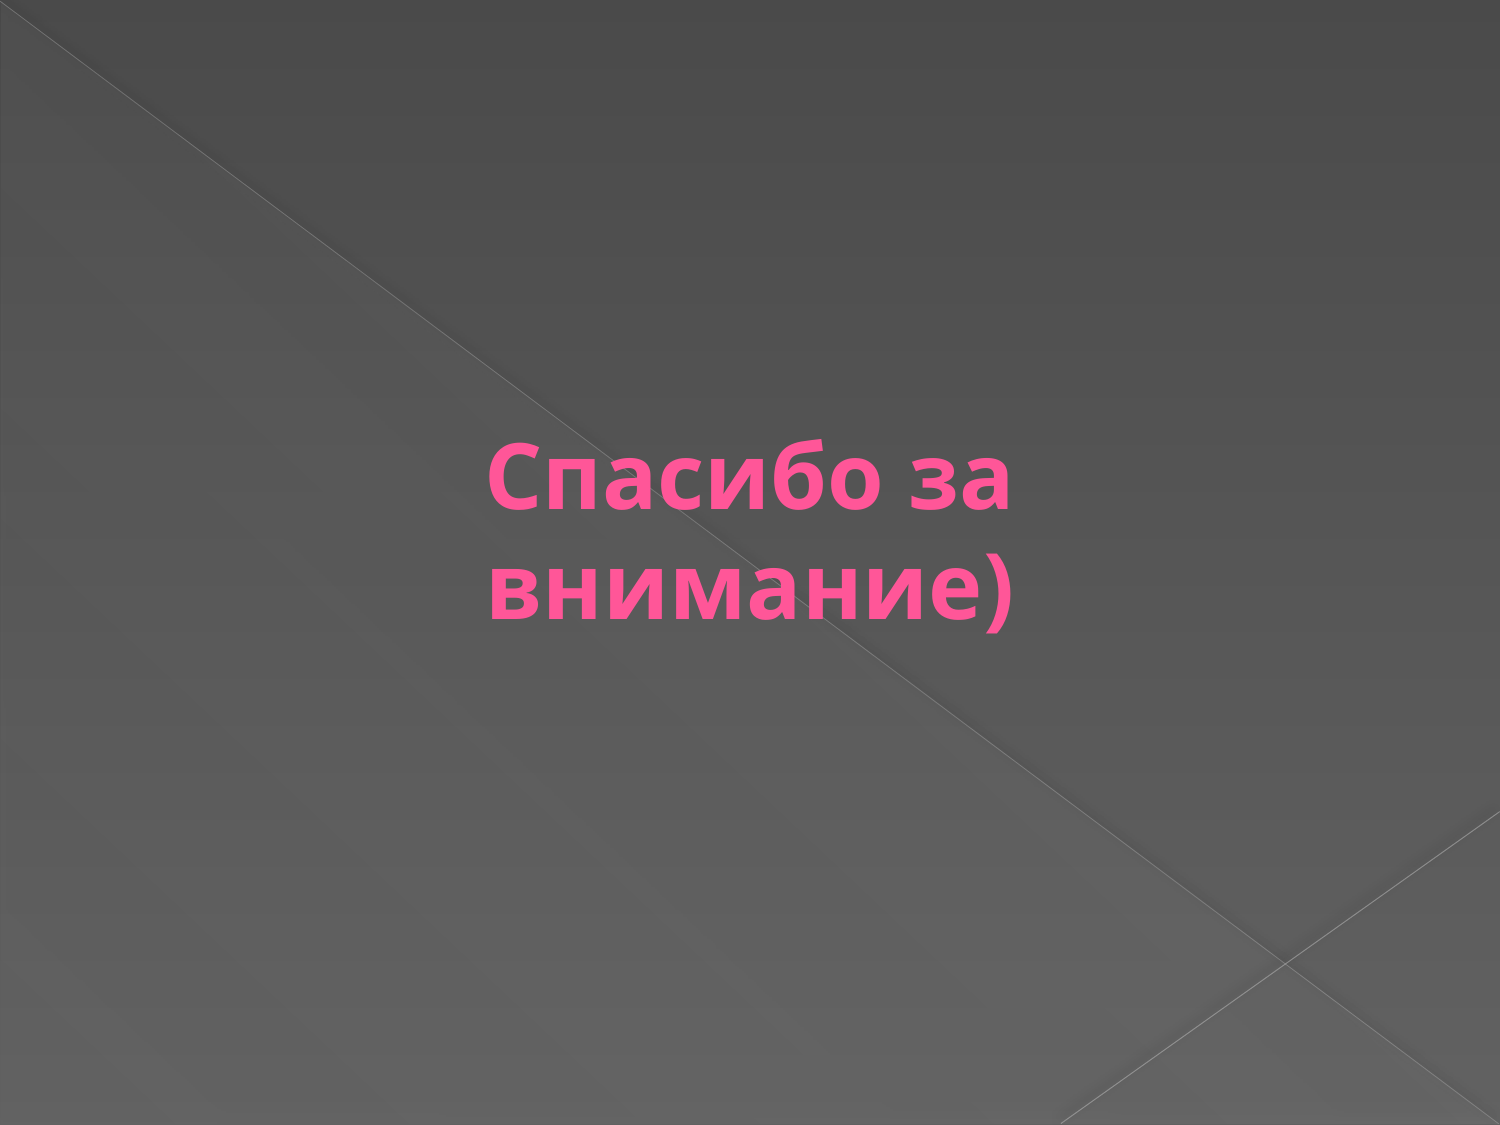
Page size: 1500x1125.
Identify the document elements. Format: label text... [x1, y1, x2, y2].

text_box Спасибо за внимание) [222, 410, 1278, 645]
